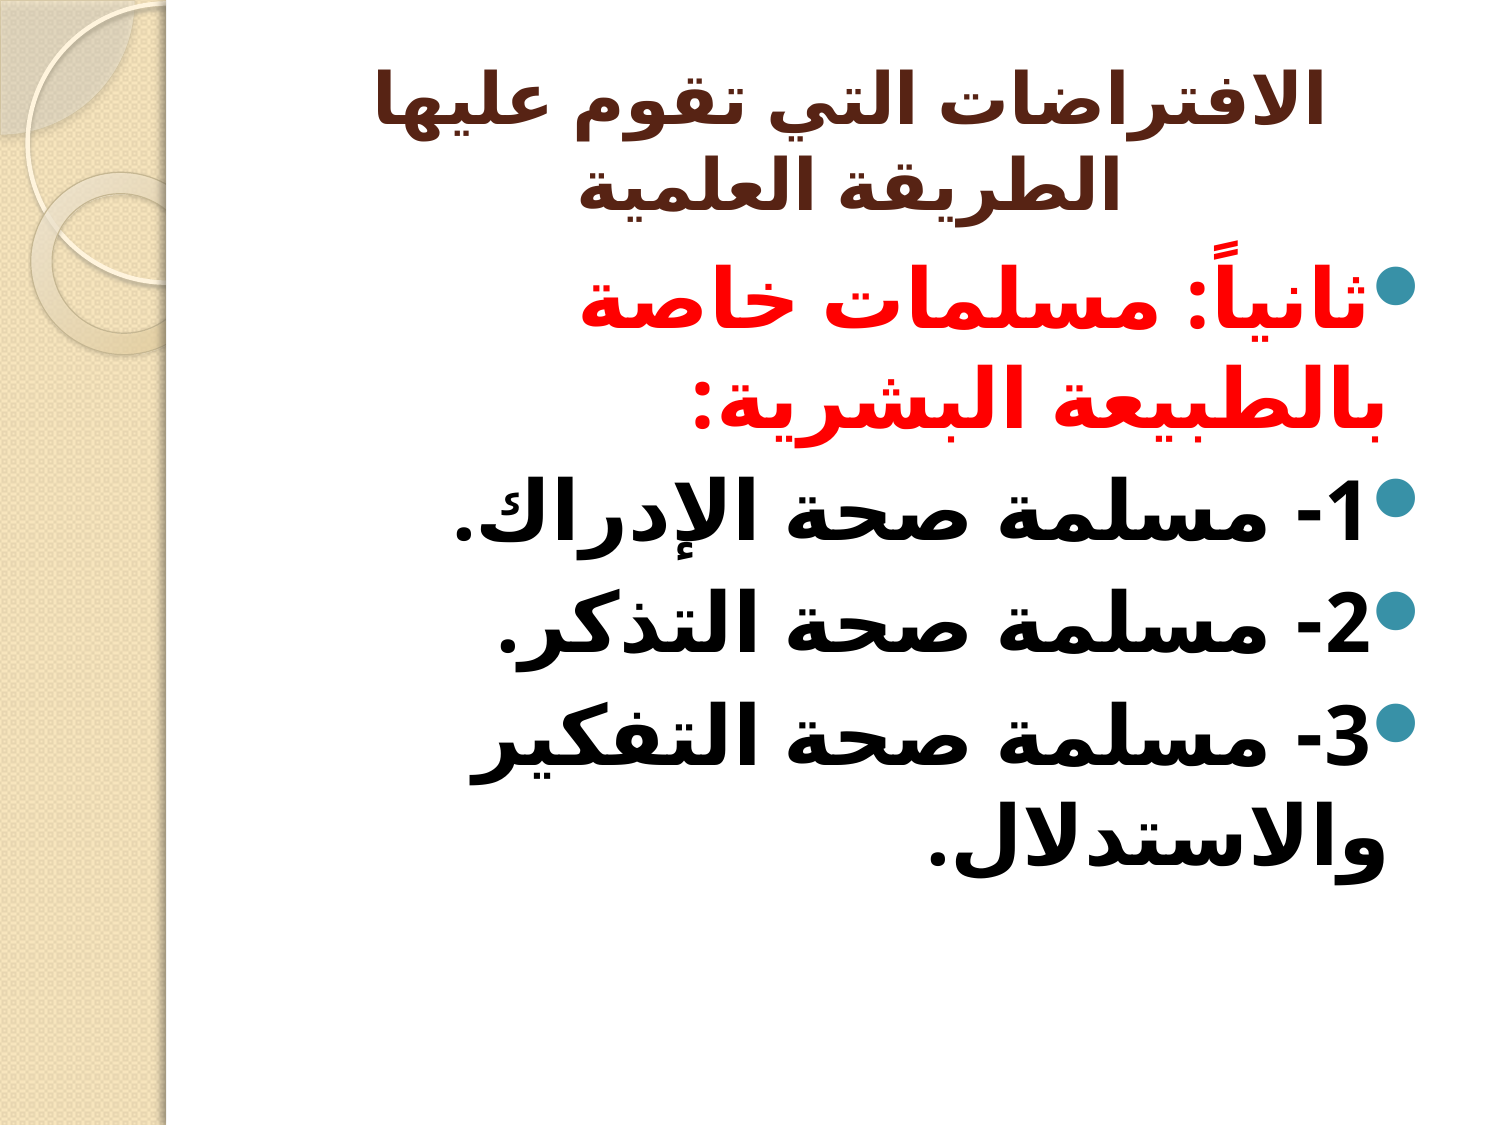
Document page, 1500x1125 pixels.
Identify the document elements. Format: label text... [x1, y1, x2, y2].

title الافتراضات التي تقوم عليها الطريقة العلمية [235, 45, 1466, 233]
list ثانياً: مسلمات خاصة بالطبيعة البشرية: 1- مسلمة صحة الإدراك. 2- مسلمة صحة التذكر. 3- مسلمة صحة التفكير والاستدلال. [235, 237, 1466, 1025]
